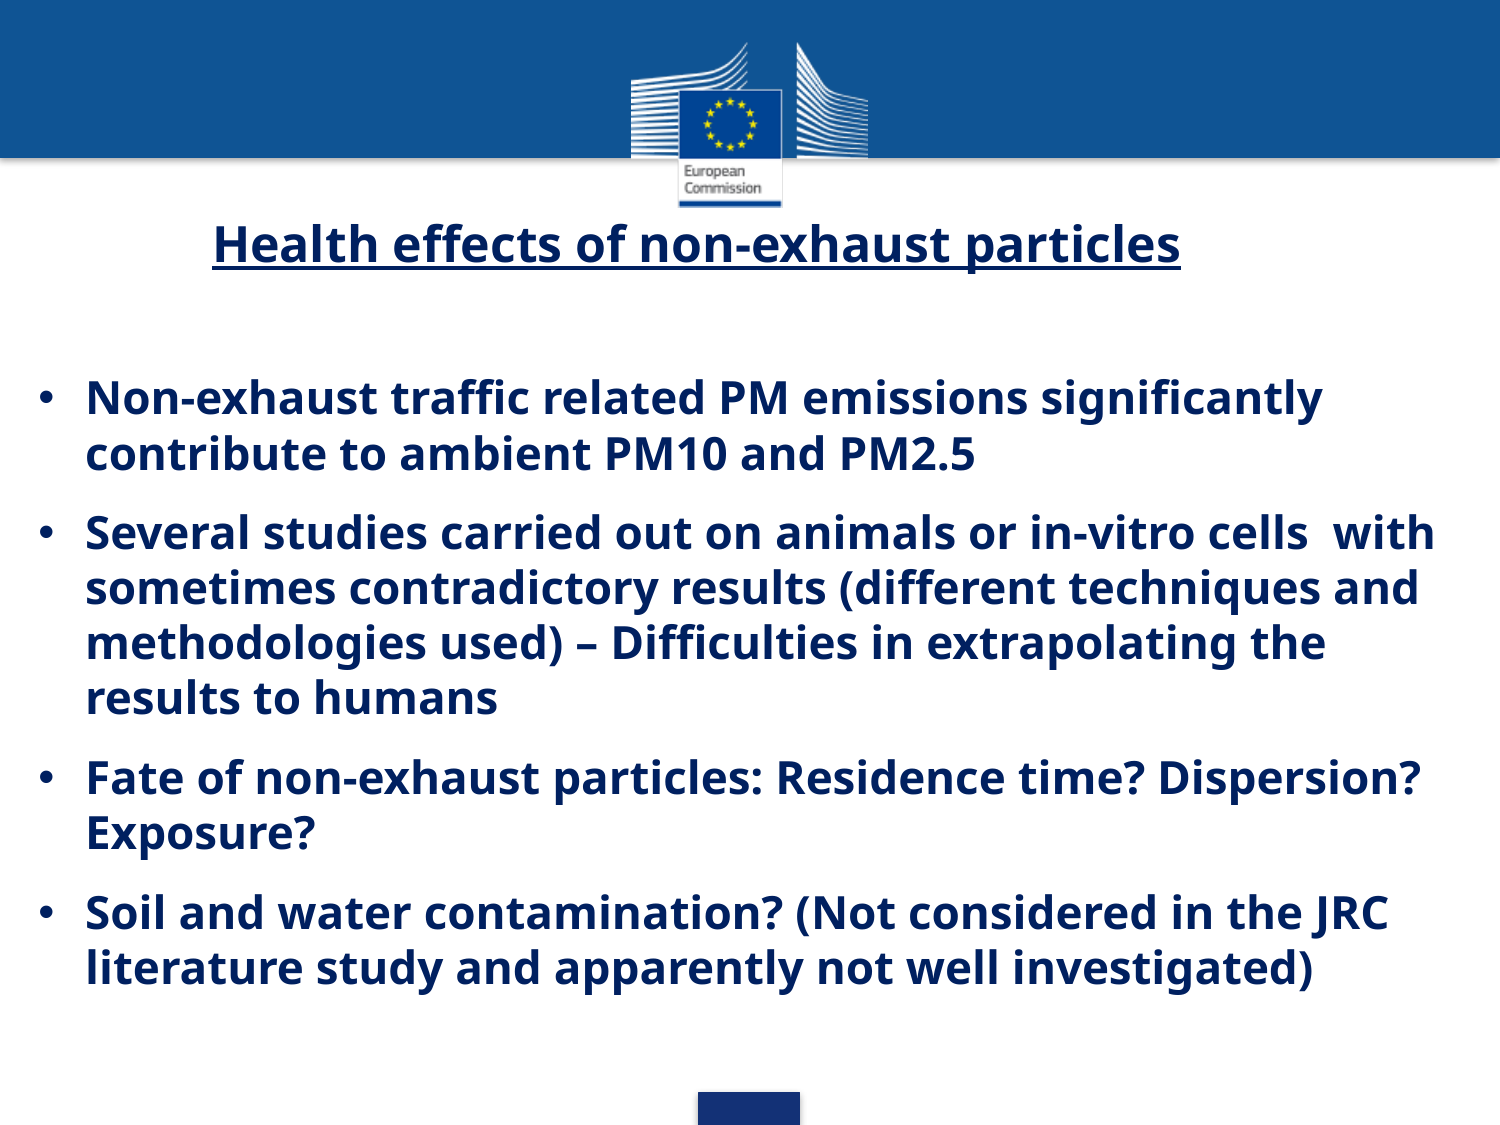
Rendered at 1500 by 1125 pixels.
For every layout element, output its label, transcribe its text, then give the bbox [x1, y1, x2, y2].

text_box Non-exhaust traffic related PM emissions significantly contribute to ambient PM10 and PM2.5 Several studies carried out on animals or in-vitro cells with sometimes contradictory results (different techniques and methodologies used) – Difficulties in extrapolating the results to humans Fate of non-exhaust particles: Residence time? Dispersion? Exposure? Soil and water contamination? (Not considered in the JRC literature study and apparently not well investigated) [23, 361, 1477, 1002]
picture [631, 42, 868, 193]
text_box Health effects of non-exhaust particles [100, 193, 1294, 291]
